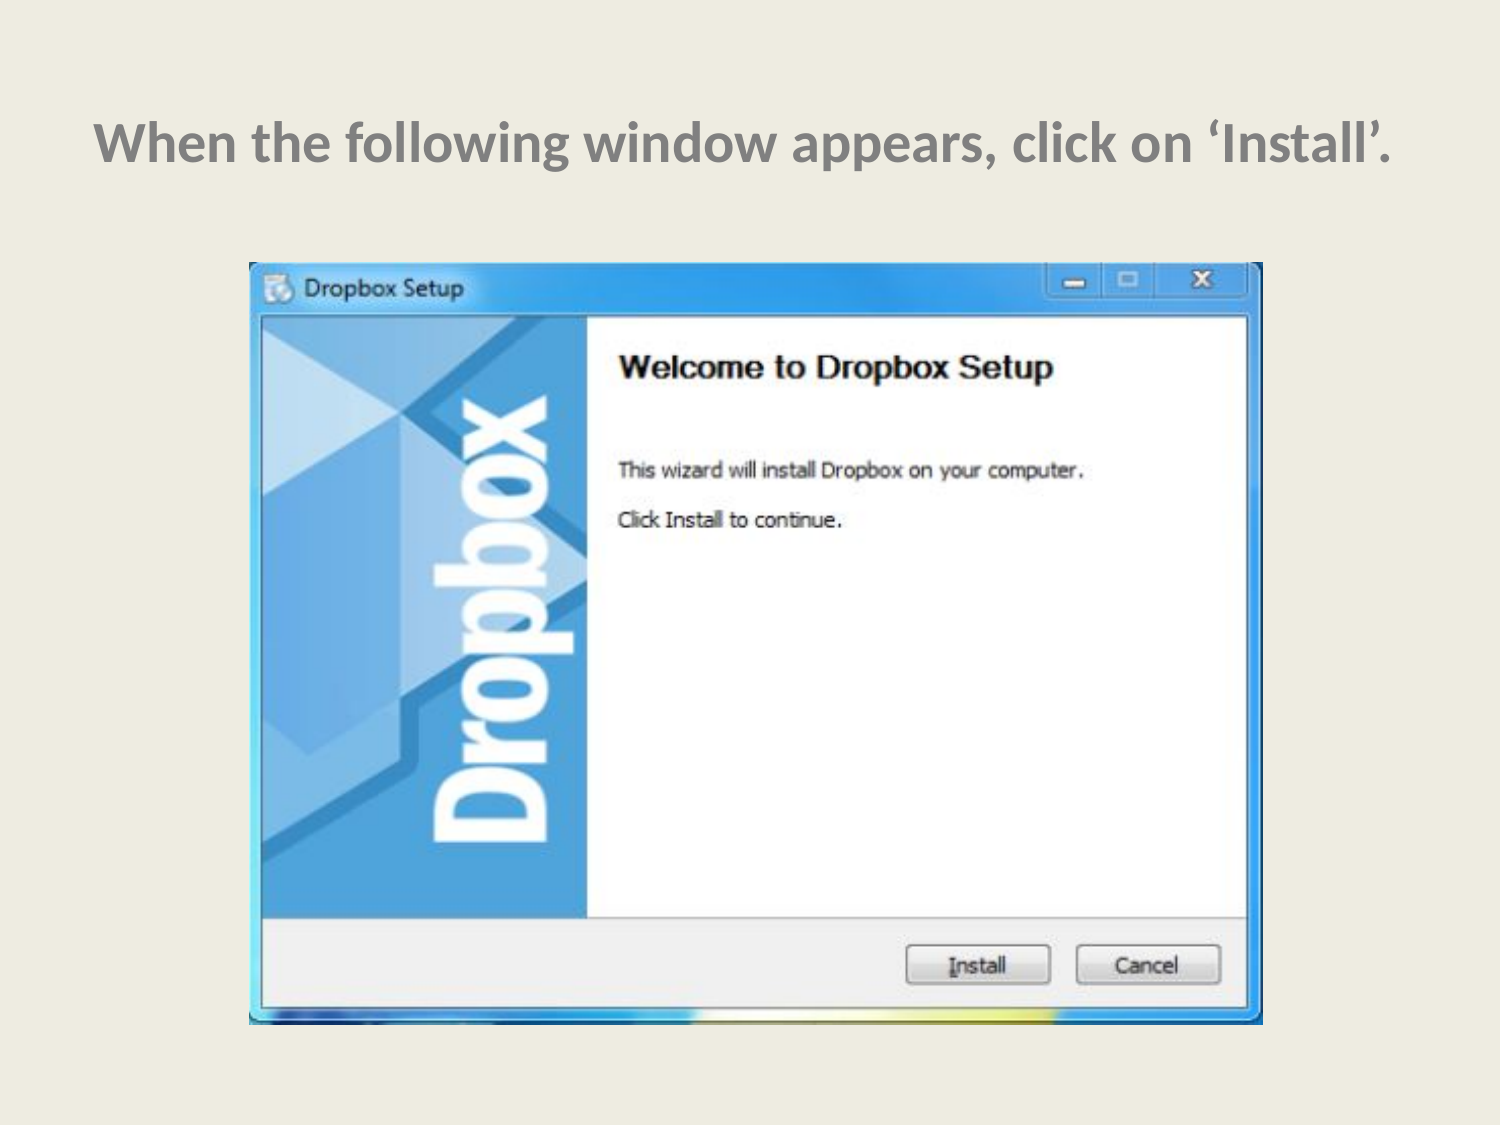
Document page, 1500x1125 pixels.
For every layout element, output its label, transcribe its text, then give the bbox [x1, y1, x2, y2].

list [249, 262, 1263, 1026]
title When the following window appears, click on ‘Install’. [75, 45, 1425, 233]
